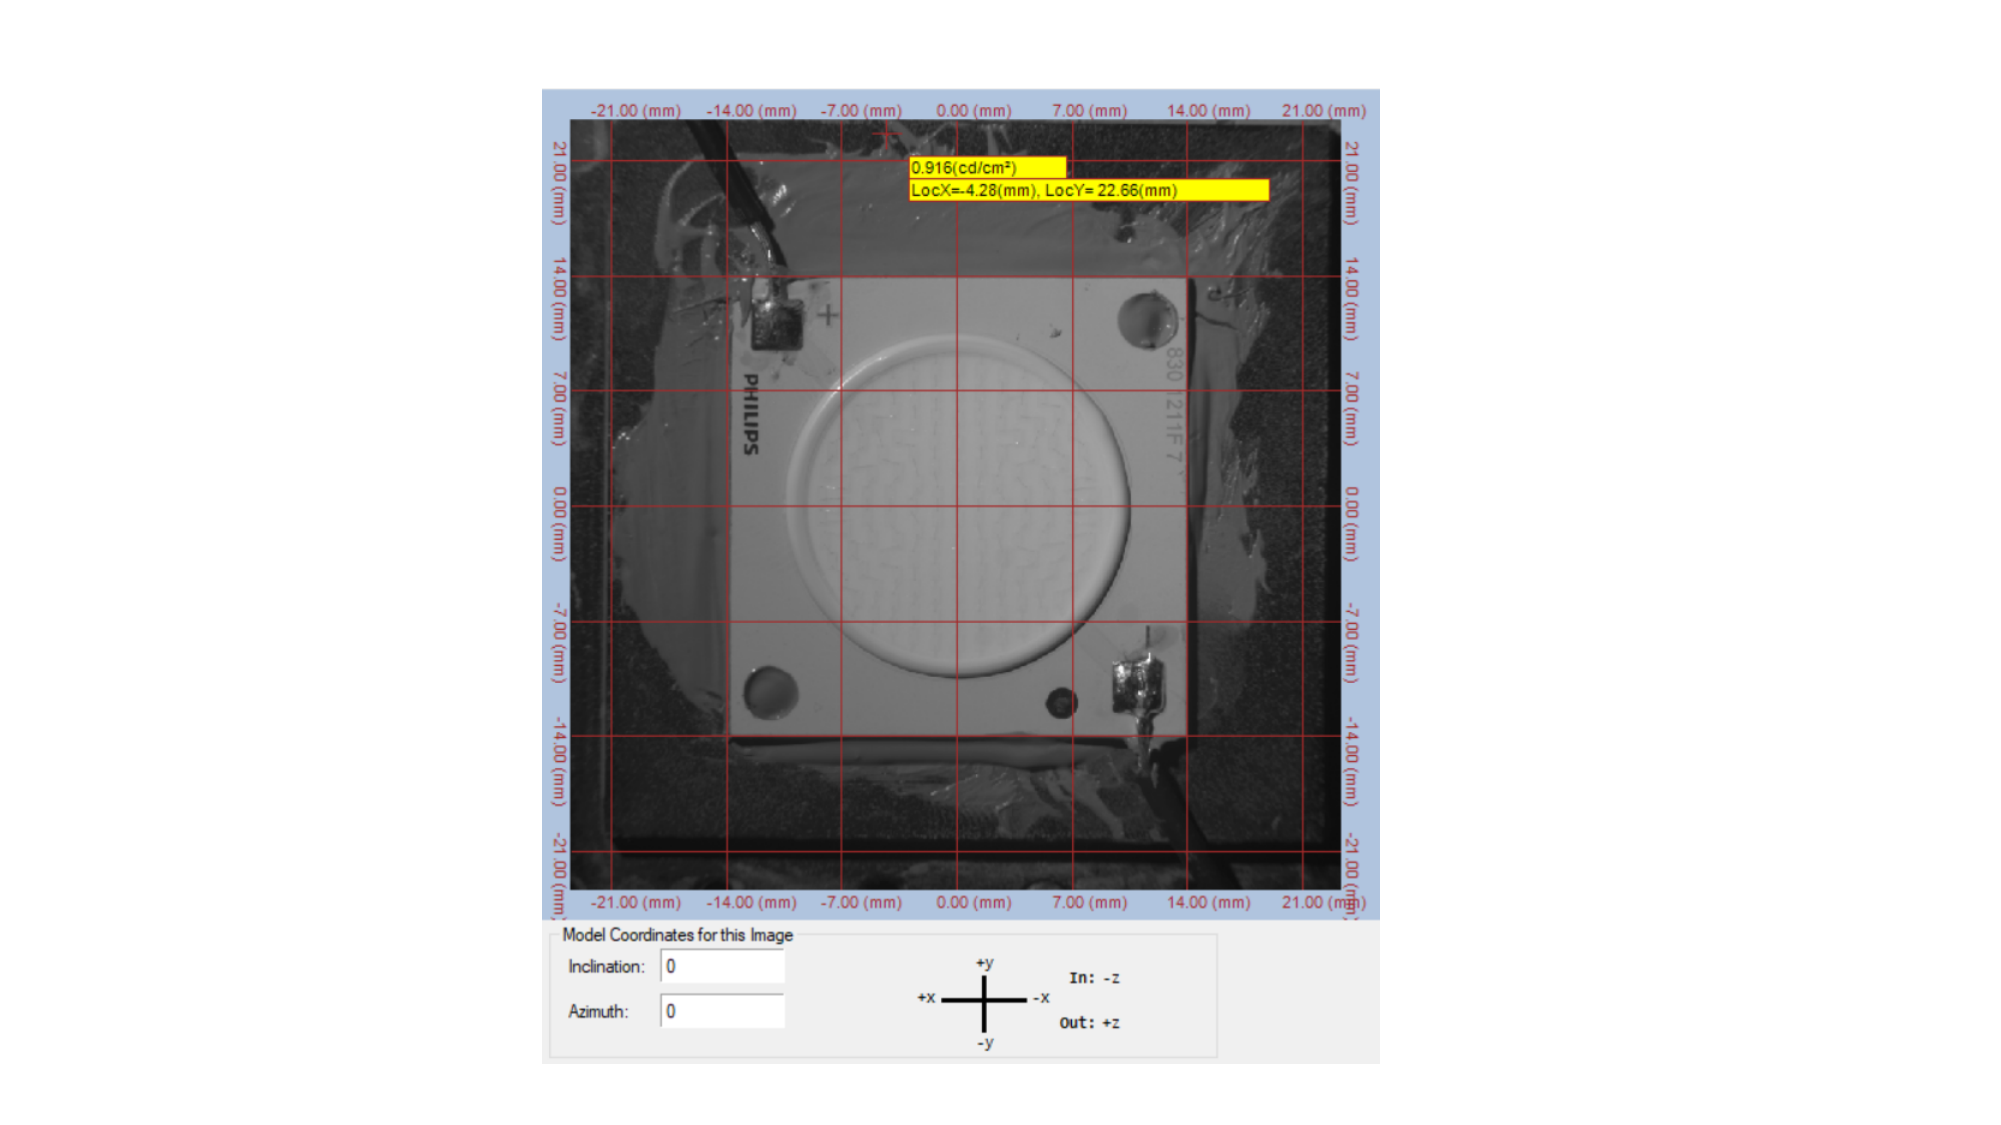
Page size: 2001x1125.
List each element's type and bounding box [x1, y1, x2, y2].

picture [542, 88, 1380, 1064]
